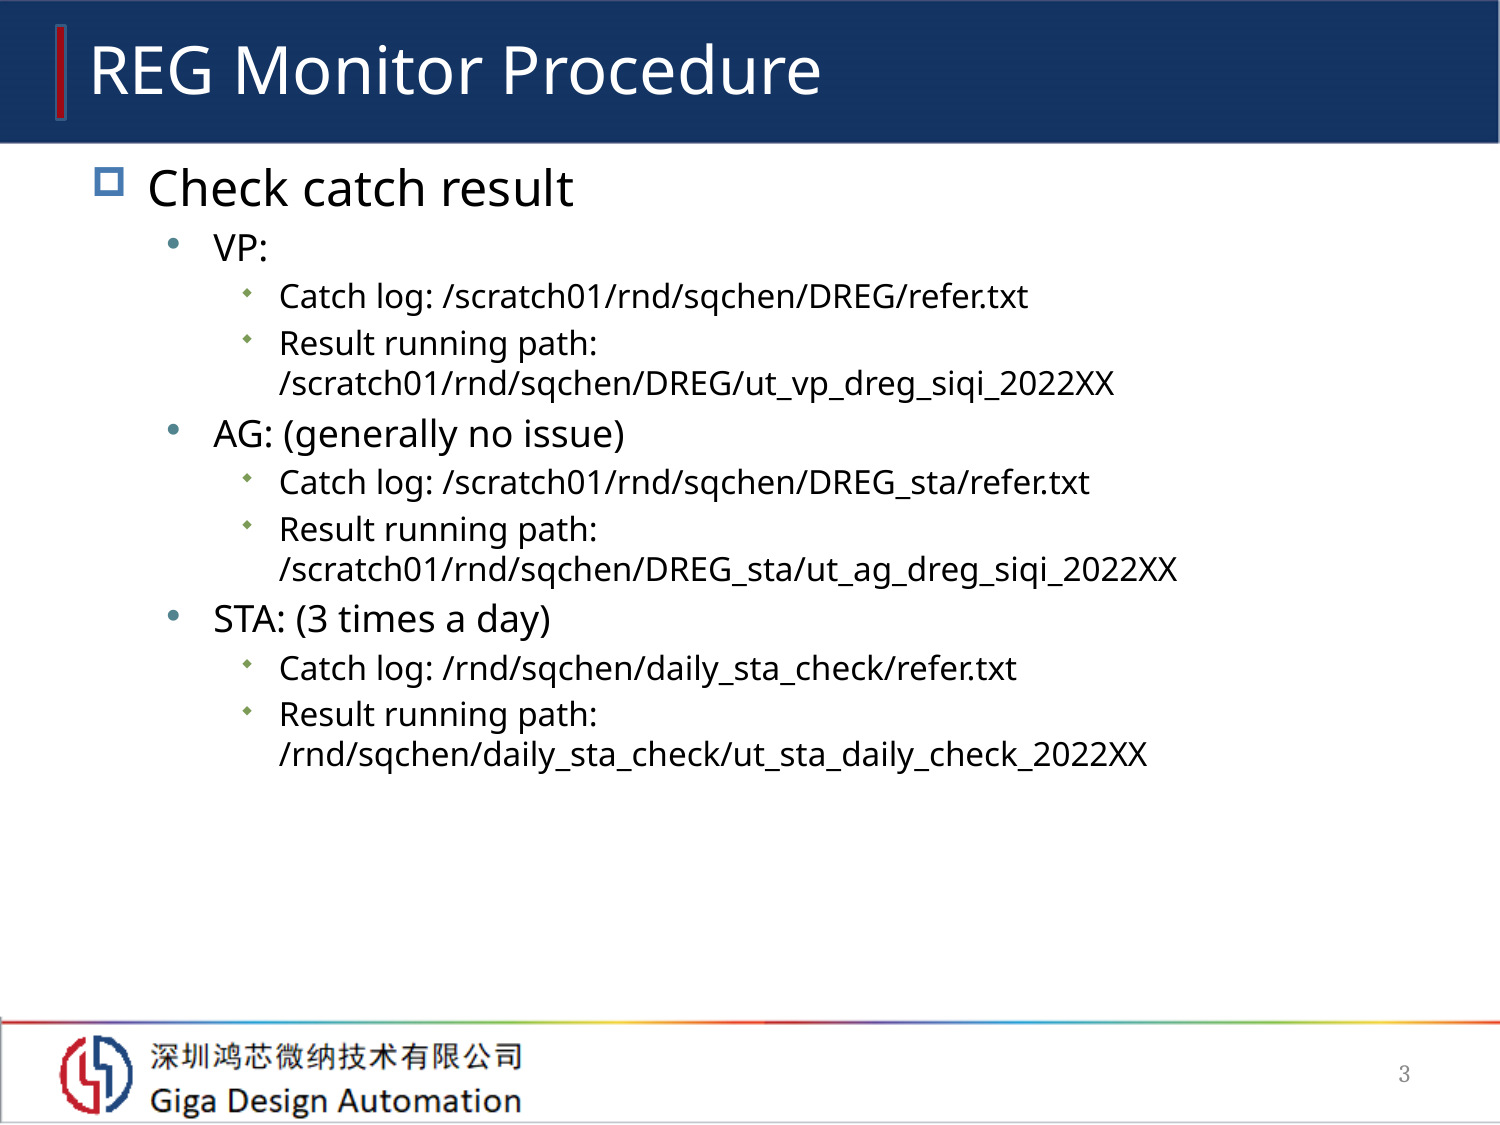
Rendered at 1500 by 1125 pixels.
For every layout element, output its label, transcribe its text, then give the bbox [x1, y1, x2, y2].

title REG Monitor Procedure [73, 20, 1424, 138]
list Check catch result VP: Catch log: /scratch01/rnd/sqchen/DREG/refer.txt Result running path: /scratch01/rnd/sqchen/DREG/ut_vp_dreg_siqi_2022XX AG: (generally no issue) Catch log: /scratch01/rnd/sqchen/DREG_sta/refer.txt Result running path: /scratch01/rnd/sqchen/DREG_sta/ut_ag_dreg_siqi_2022XX STA: (3 times a day) Catch log: /rnd/sqchen/daily_sta_check/refer.txt Result running path: /rnd/sqchen/daily_sta_check/ut_sta_daily_check_2022XX [76, 149, 1424, 1012]
slide_number 3 [1074, 1042, 1425, 1103]
picture [0, 0, 1500, 1125]
